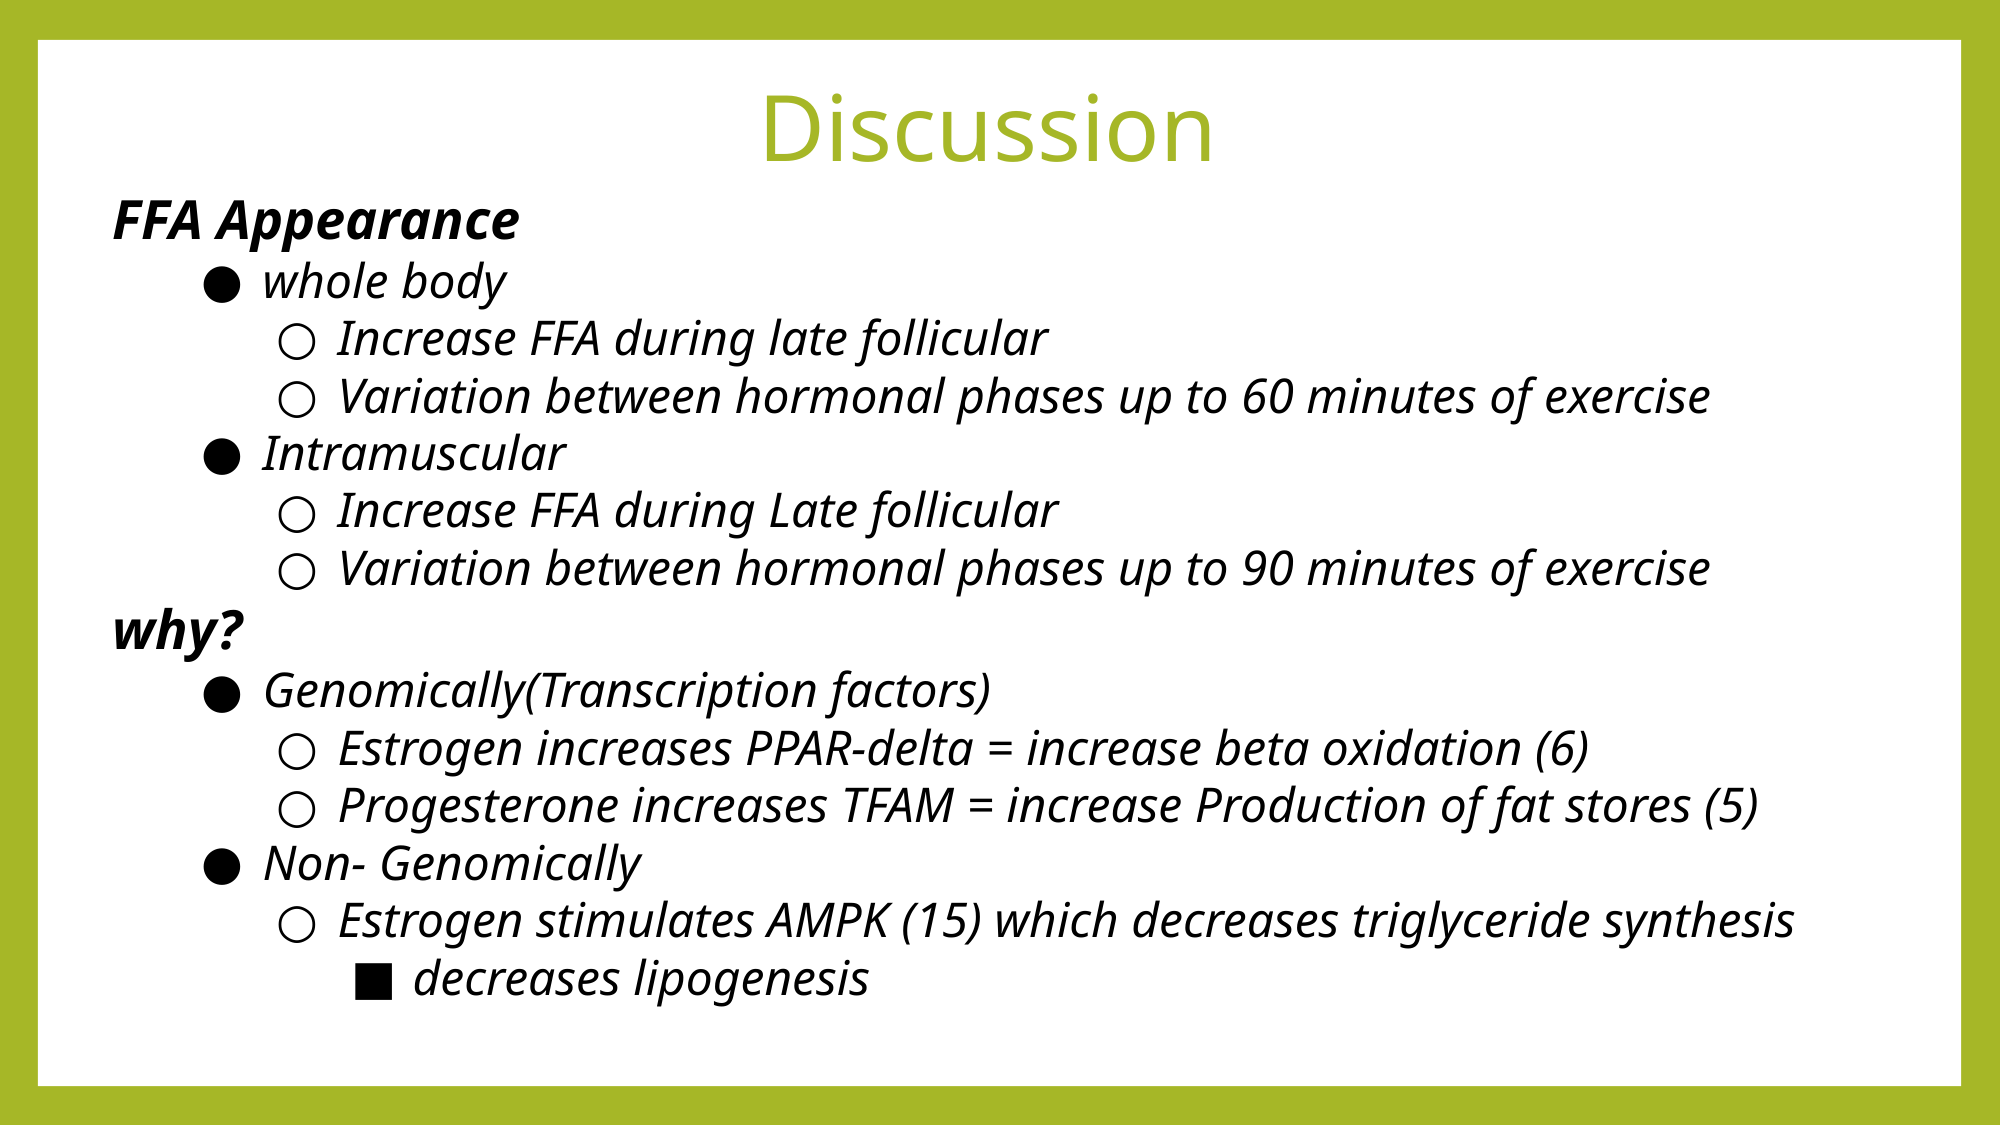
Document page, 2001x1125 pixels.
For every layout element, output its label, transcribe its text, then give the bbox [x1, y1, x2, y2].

title Discussion [190, 20, 1810, 177]
text_box FFA Appearance whole body Increase FFA during late follicular Variation between hormonal phases up to 60 minutes of exercise Intramuscular Increase FFA during Late follicular Variation between hormonal phases up to 90 minutes of exercise why? Genomically(Transcription factors) Estrogen increases PPAR-delta = increase beta oxidation (6) Progesterone increases TFAM = increase Production of fat stores (5) Non- Genomically Estrogen stimulates AMPK (15) which decreases triglyceride synthesis decreases lipogenesis [97, 177, 1861, 1116]
